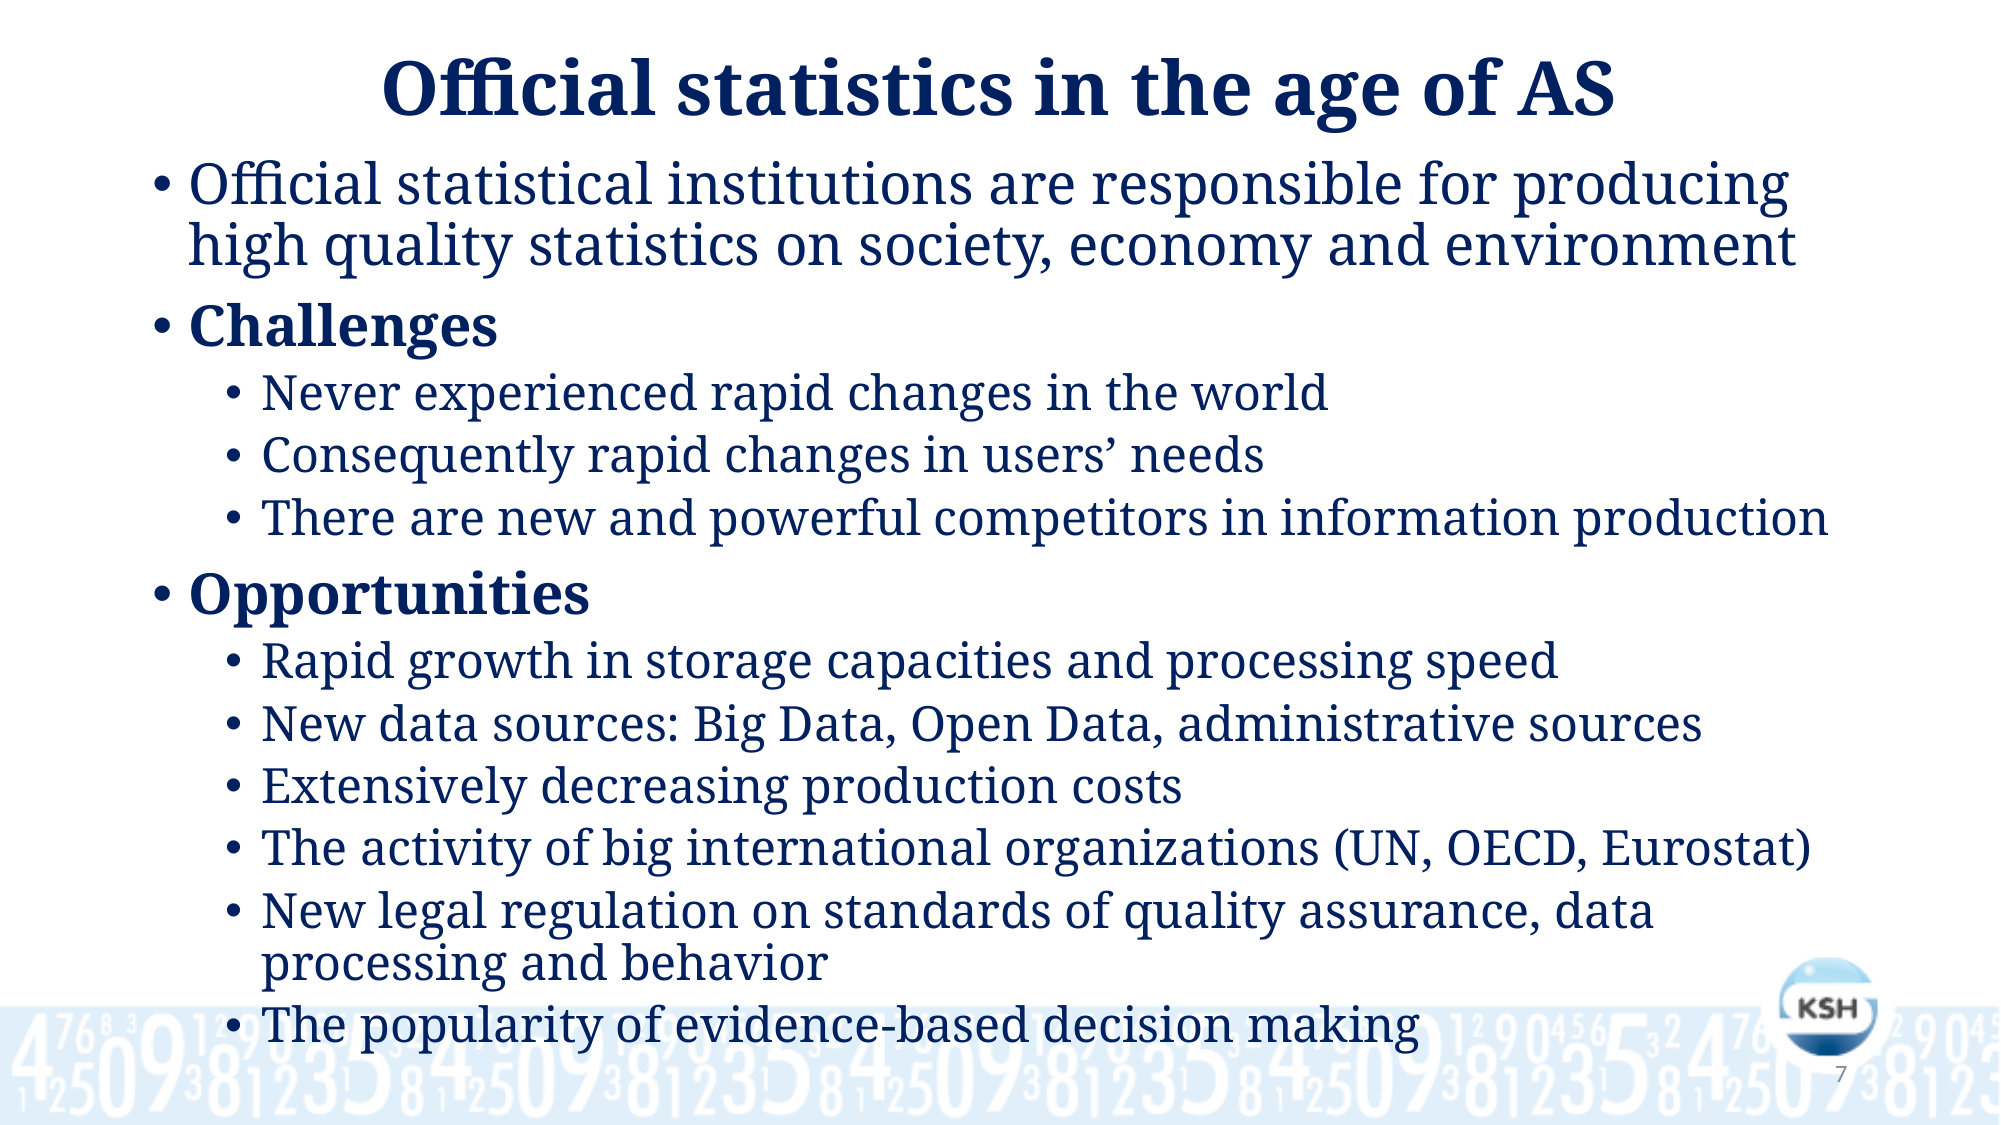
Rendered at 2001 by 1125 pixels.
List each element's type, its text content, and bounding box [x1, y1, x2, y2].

picture [0, 0, 2001, 1125]
slide_number 7 [1412, 1042, 1863, 1103]
list Official statistical institutions are responsible for producing high quality statistics on society, economy and environment Challenges Never experienced rapid changes in the world Consequently rapid changes in users’ needs There are new and powerful competitors in information production Opportunities Rapid growth in storage capacities and processing speed New data sources: Big Data, Open Data, administrative sources Extensively decreasing production costs The activity of big international organizations (UN, OECD, Eurostat) New legal regulation on standards of quality assurance, data processing and behavior The popularity of evidence-based decision making [137, 148, 1863, 1086]
text_box Official statistics in the age of AS [0, 33, 2000, 138]
